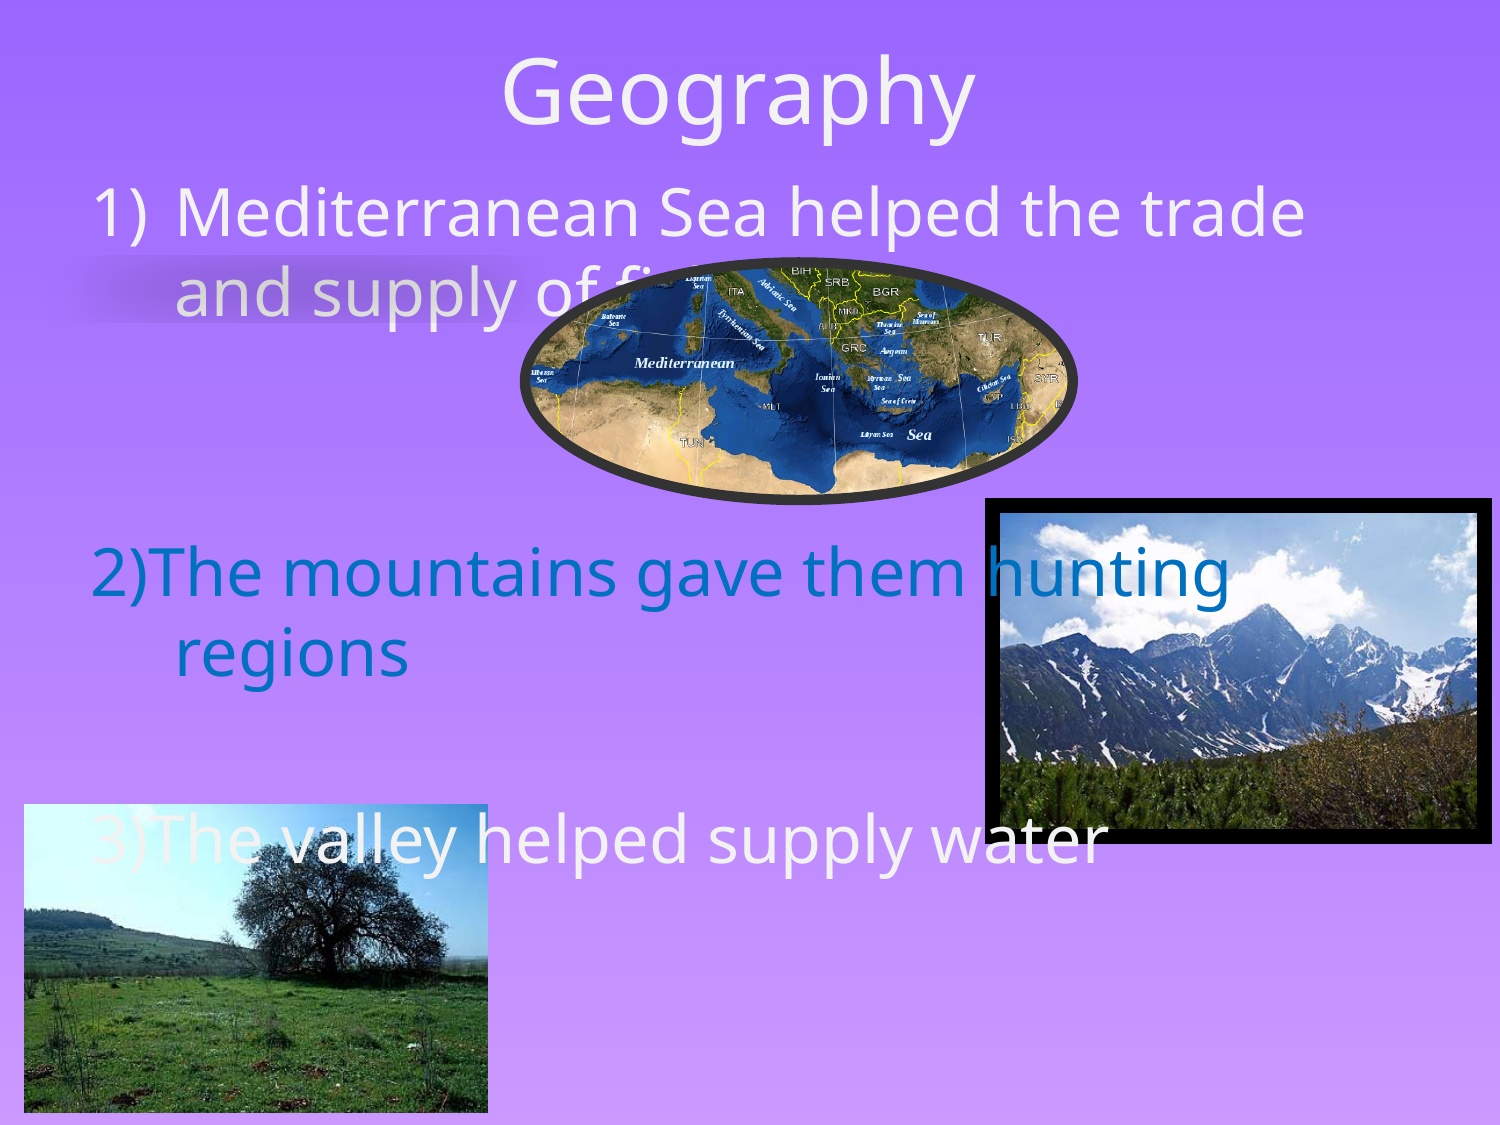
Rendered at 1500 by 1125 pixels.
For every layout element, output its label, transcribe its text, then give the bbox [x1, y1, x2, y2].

picture [24, 804, 488, 1113]
picture [999, 512, 1478, 830]
title Geography [75, 12, 1425, 162]
list Mediterranean Sea helped the trade and supply of fish 2)The mountains gave them hunting regions 3)The valley helped supply water [75, 162, 1425, 1005]
picture [524, 262, 1073, 501]
